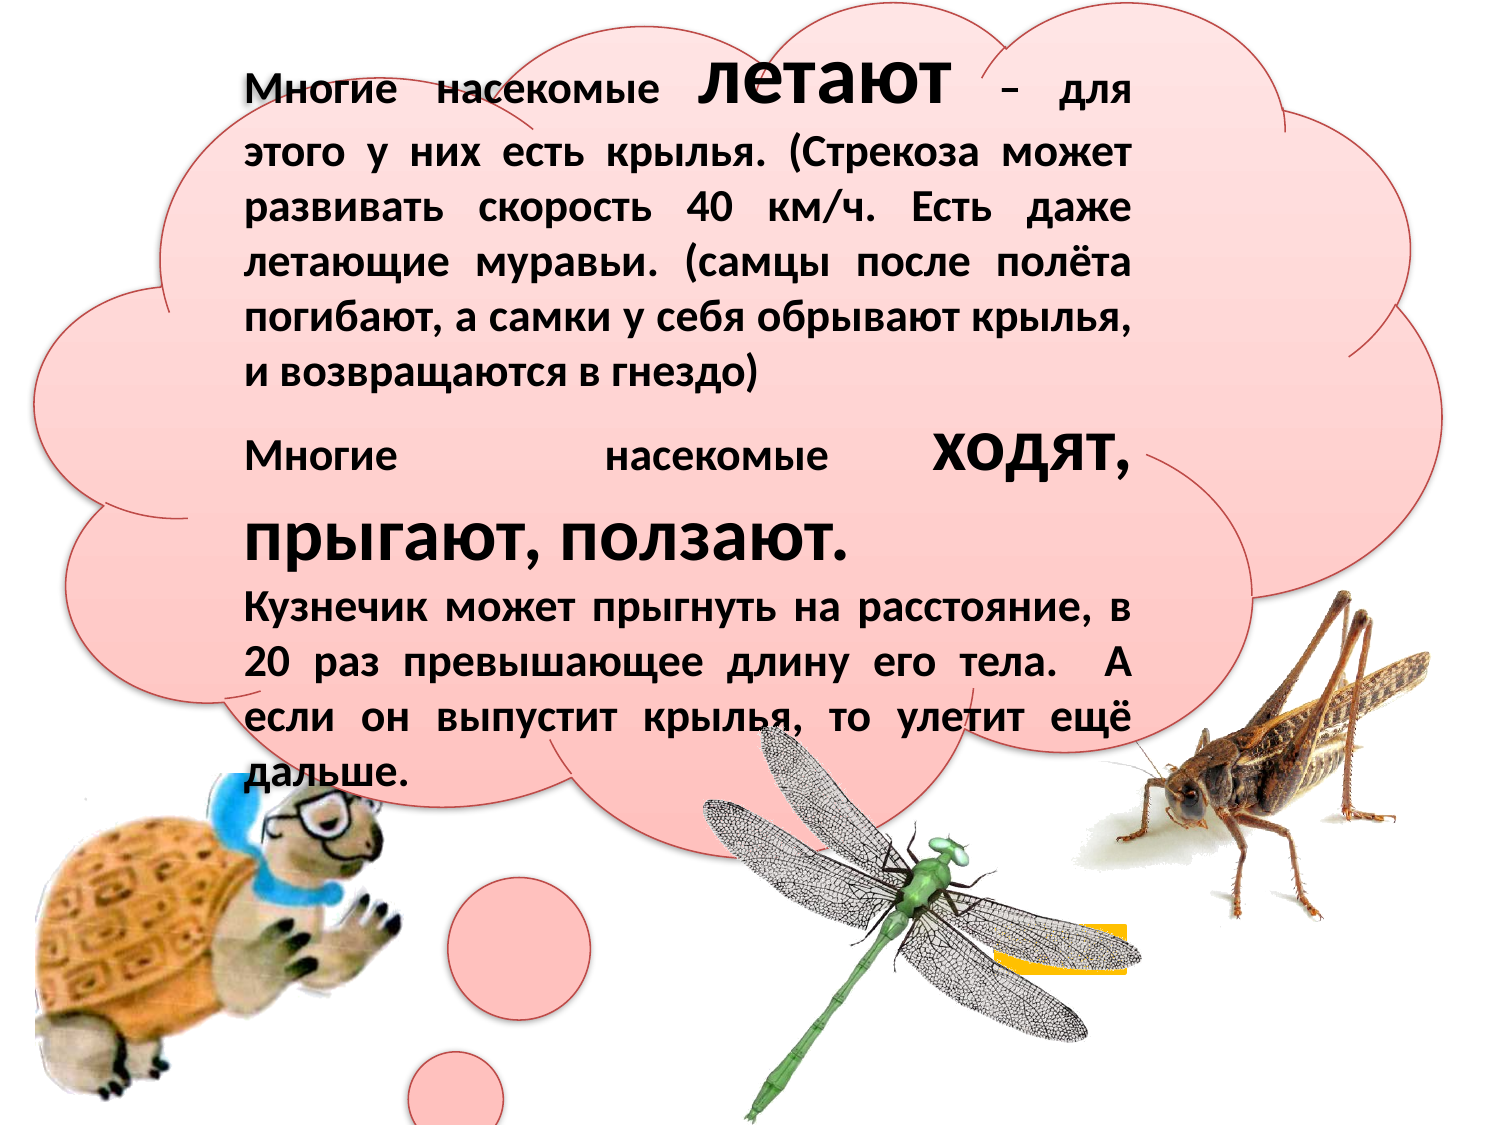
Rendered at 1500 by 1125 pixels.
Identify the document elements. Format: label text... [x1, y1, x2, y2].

text_box Многие насекомые летают – для этого у них есть крылья. (Стрекоза может развивать скорость 40 км/ч. Есть даже летающие муравьи. (самцы после полёта погибают, а самки у себя обрывают крылья, и возвращаются в гнездо) Многие насекомые ходят, прыгают, ползают. Кузнечик может прыгнуть на расстояние, в 20 раз превышающее длину его тела. А если он выпустит крылья, то улетит ещё дальше. [447, 876, 592, 1021]
text_box Многие насекомые летают – для этого у них есть крылья. (Стрекоза может развивать скорость 40 км/ч. Есть даже летающие муравьи. (самцы после полёта погибают, а самки у себя обрывают крылья, и возвращаются в гнездо) Многие насекомые ходят, прыгают, ползают. Кузнечик может прыгнуть на расстояние, в 20 раз превышающее длину его тела. А если он выпустит крылья, то улетит ещё дальше. [33, 1, 1443, 853]
picture [34, 773, 411, 1110]
picture [702, 573, 1500, 1125]
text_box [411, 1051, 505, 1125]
